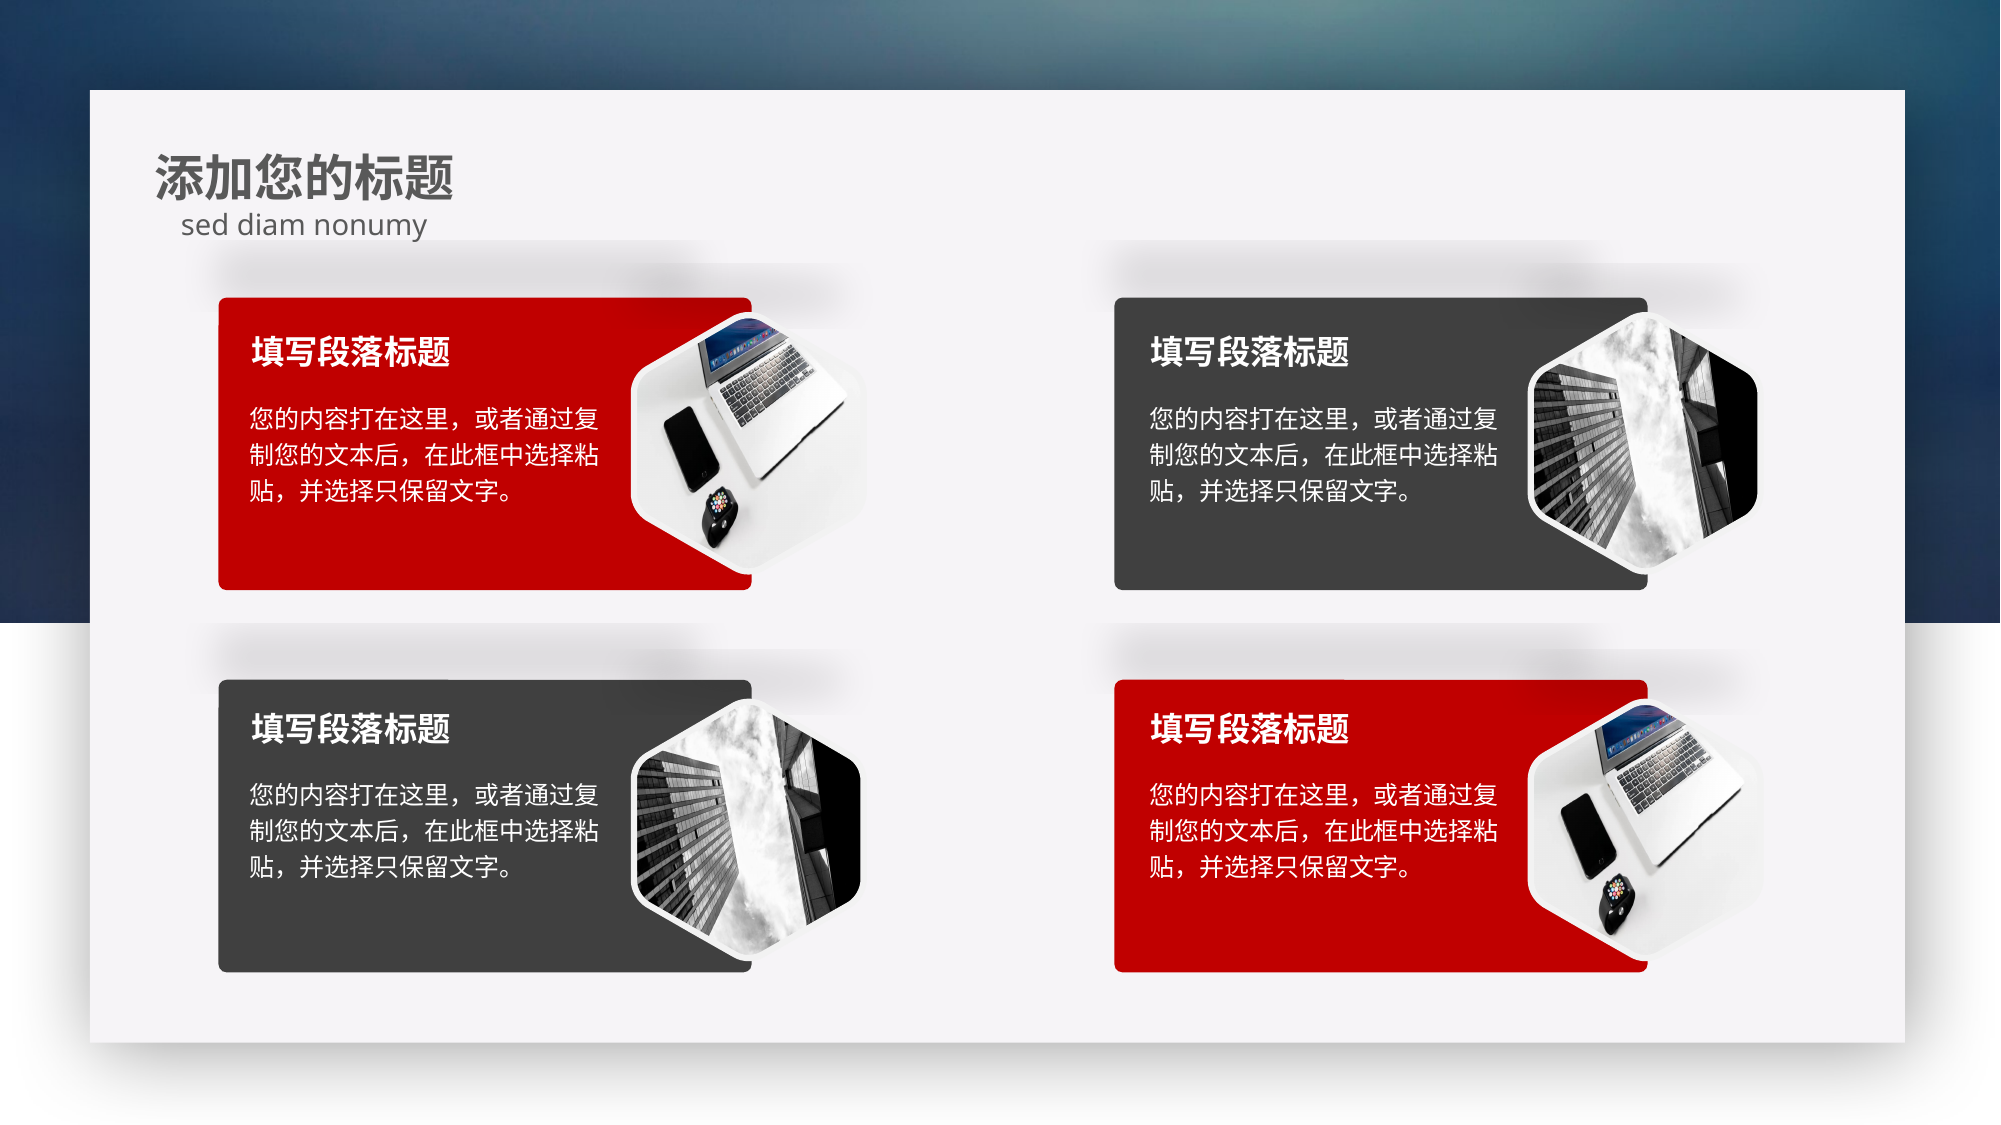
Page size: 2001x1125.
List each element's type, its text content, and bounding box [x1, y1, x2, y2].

picture [0, 0, 2000, 623]
text_box 您的内容打在这里，或者通过复制您的文本后，在此框中选择粘贴，并选择只保留文字。 [1134, 766, 1527, 890]
text_box [217, 678, 753, 974]
text_box [632, 314, 865, 573]
text_box [217, 296, 753, 592]
text_box [1529, 314, 1762, 573]
text_box 填写段落标题 [236, 700, 466, 756]
text_box [1113, 296, 1649, 592]
text_box 填写段落标题 [236, 324, 466, 379]
text_box 您的内容打在这里，或者通过复制您的文本后，在此框中选择粘贴，并选择只保留文字。 [1134, 390, 1527, 513]
text_box 您的内容打在这里，或者通过复制您的文本后，在此框中选择粘贴，并选择只保留文字。 [235, 766, 628, 890]
text_box 填写段落标题 [1135, 324, 1366, 379]
text_box 填写段落标题 [1135, 700, 1366, 756]
text_box 您的内容打在这里，或者通过复制您的文本后，在此框中选择粘贴，并选择只保留文字。 [235, 390, 628, 513]
text_box [632, 700, 865, 960]
text_box 添加您的标题 sed diam nonumy [139, 138, 469, 249]
text_box [1113, 678, 1649, 974]
text_box [1529, 700, 1762, 960]
